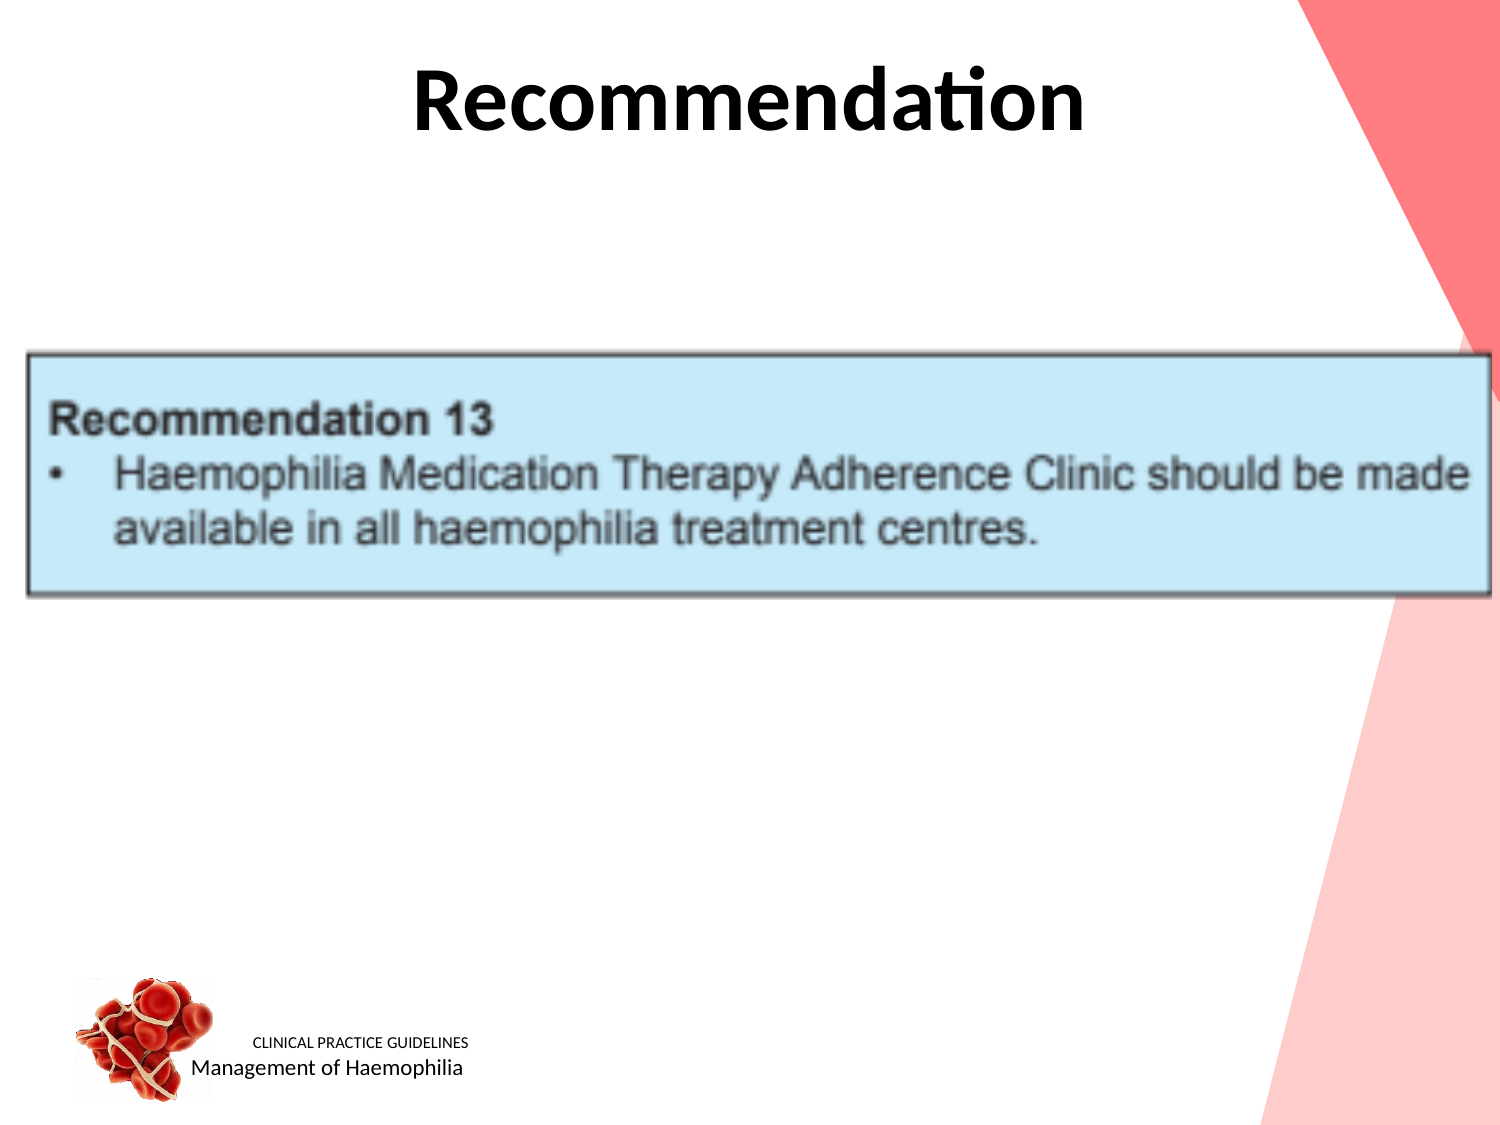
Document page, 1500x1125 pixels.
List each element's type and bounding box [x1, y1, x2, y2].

picture [24, 347, 1493, 601]
text_box [74, 0, 1500, 1125]
